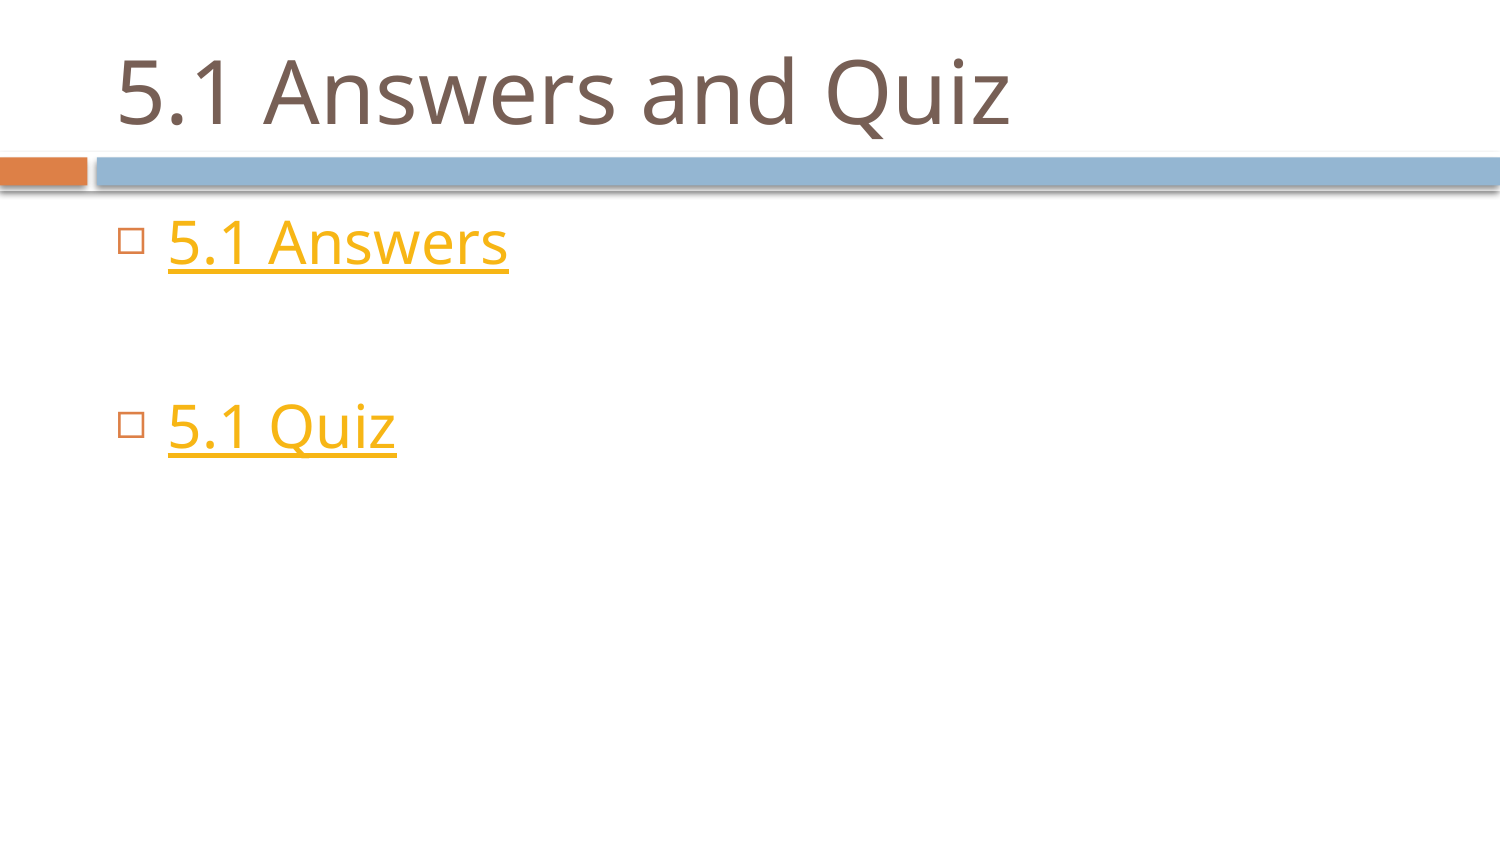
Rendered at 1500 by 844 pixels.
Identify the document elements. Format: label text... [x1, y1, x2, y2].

list 5.1 Answers 5.1 Quiz [100, 196, 1438, 750]
title 5.1 Answers and Quiz [100, 28, 1438, 150]
